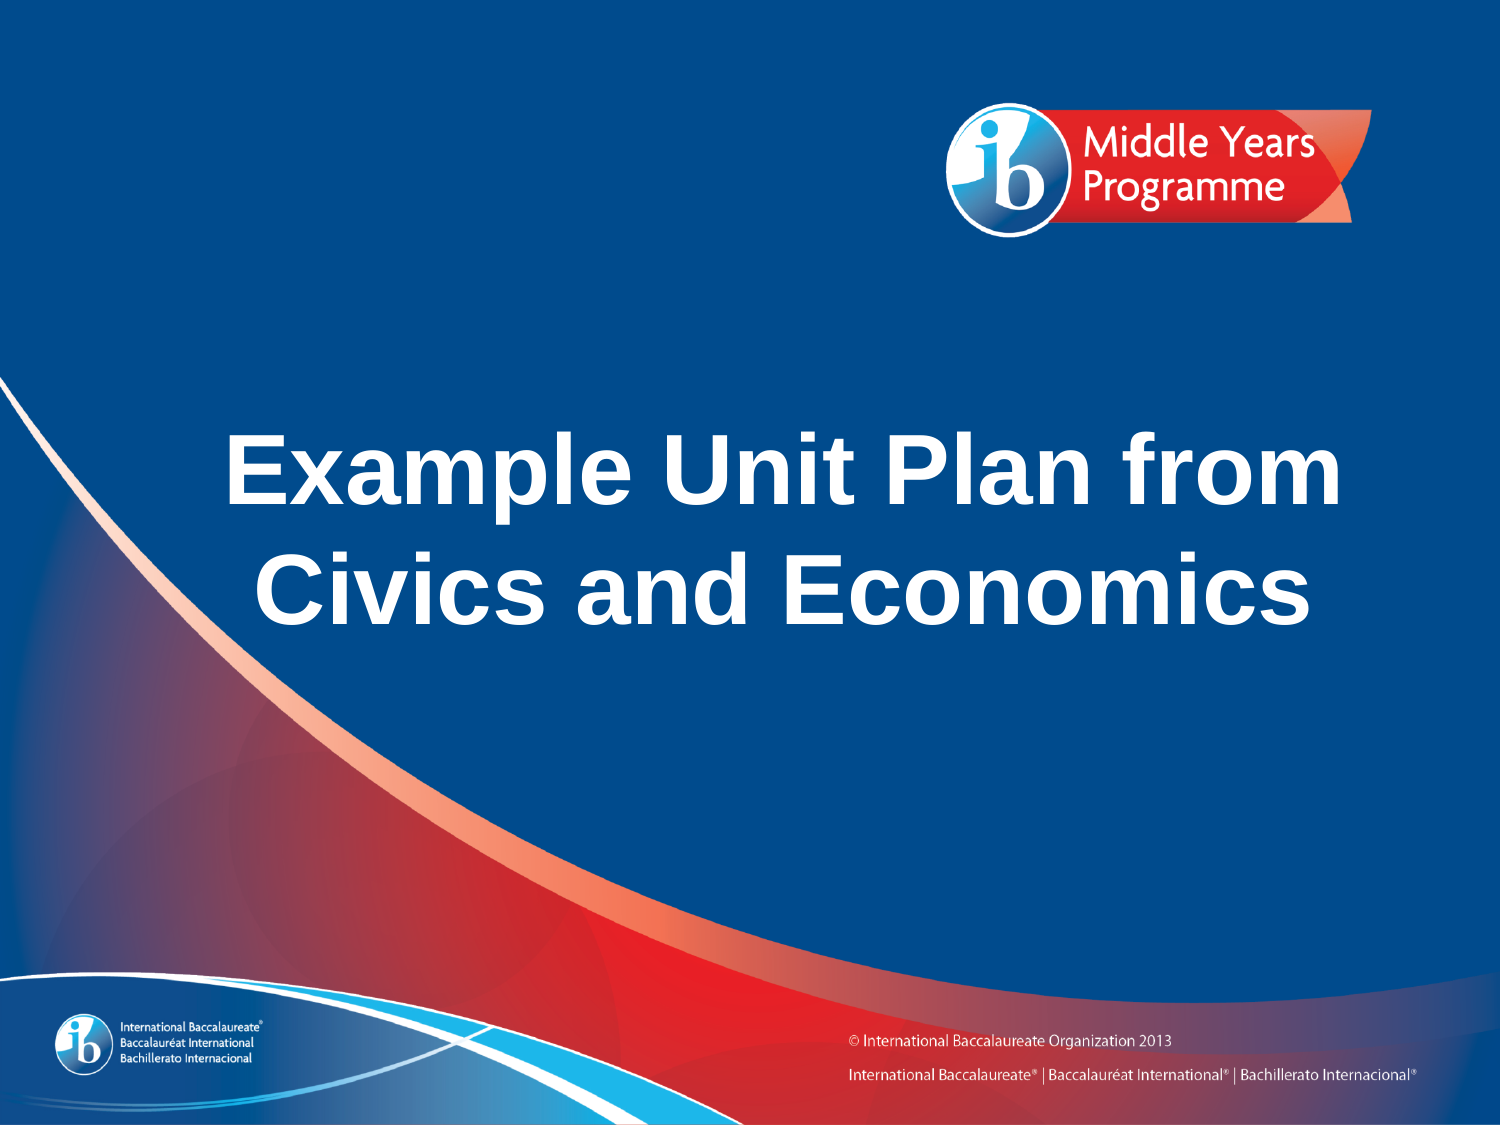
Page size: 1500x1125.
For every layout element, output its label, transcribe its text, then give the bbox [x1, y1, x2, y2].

picture [0, 0, 1500, 1125]
list Example Unit Plan from Civics and Economics [125, 468, 1444, 701]
